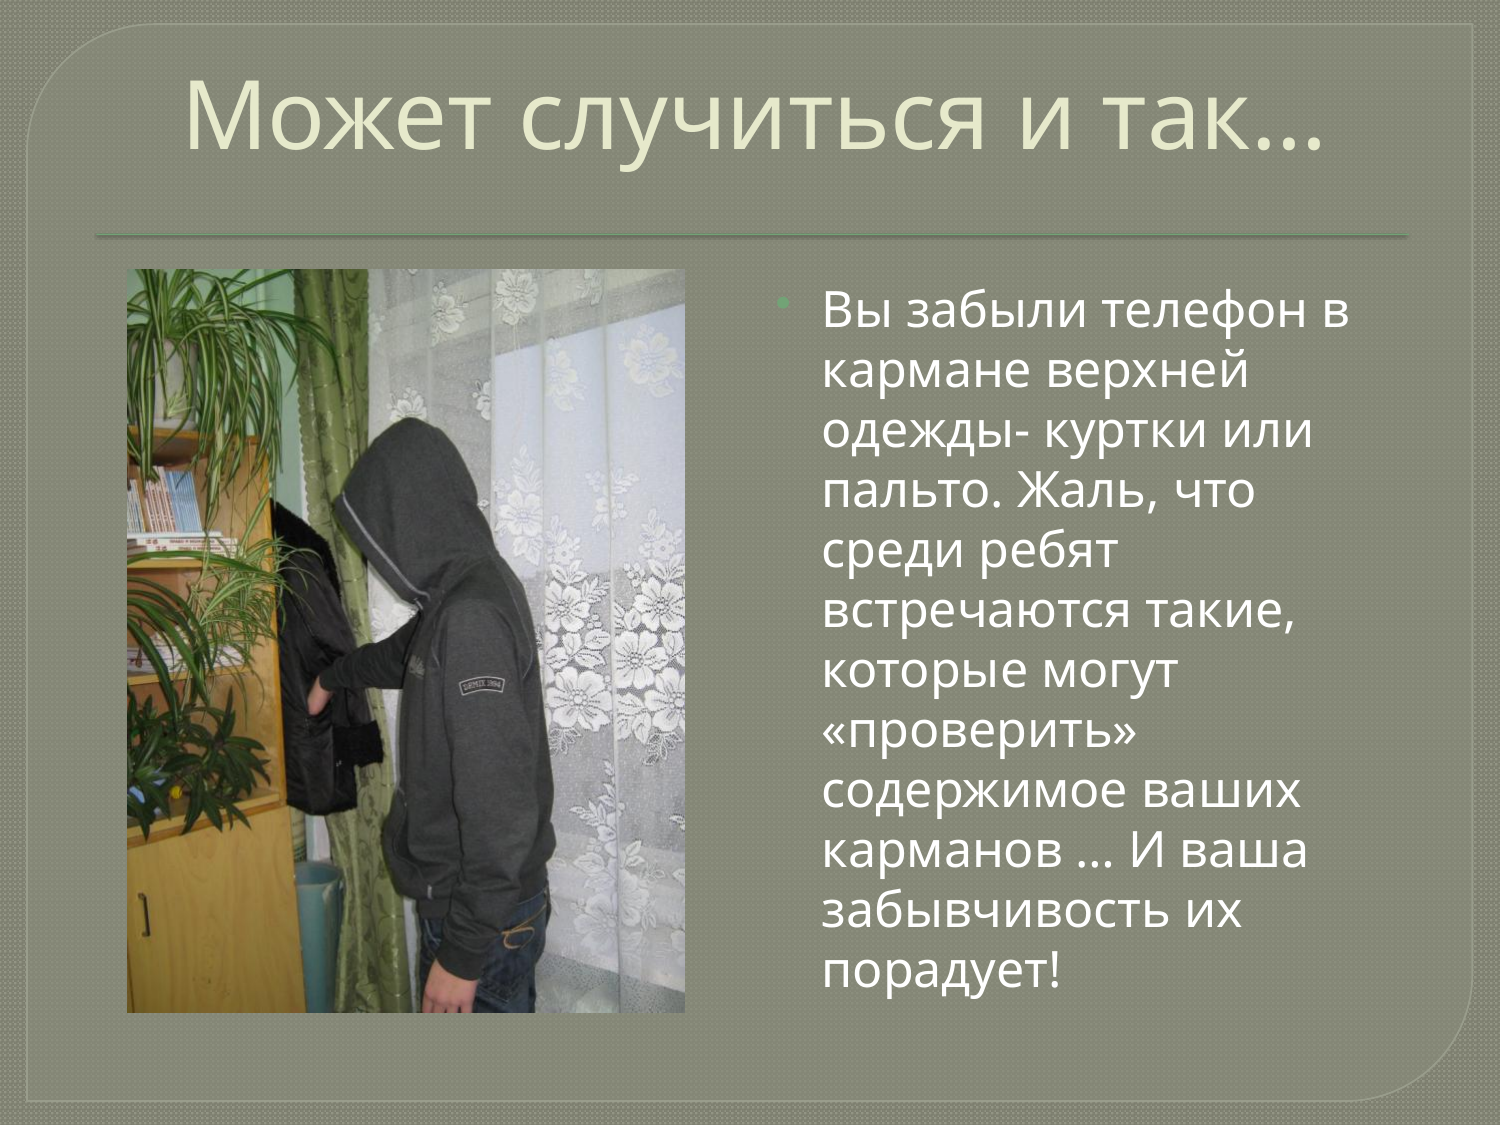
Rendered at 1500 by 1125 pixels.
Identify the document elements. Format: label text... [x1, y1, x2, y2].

list Вы забыли телефон в кармане верхней одежды- куртки или пальто. Жаль, что среди ребят встречаются такие, которые могут «проверить» содержимое ваших карманов … И ваша забывчивость их порадует! [762, 270, 1425, 1013]
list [127, 269, 685, 1013]
title Может случиться и так… [75, 41, 1425, 176]
